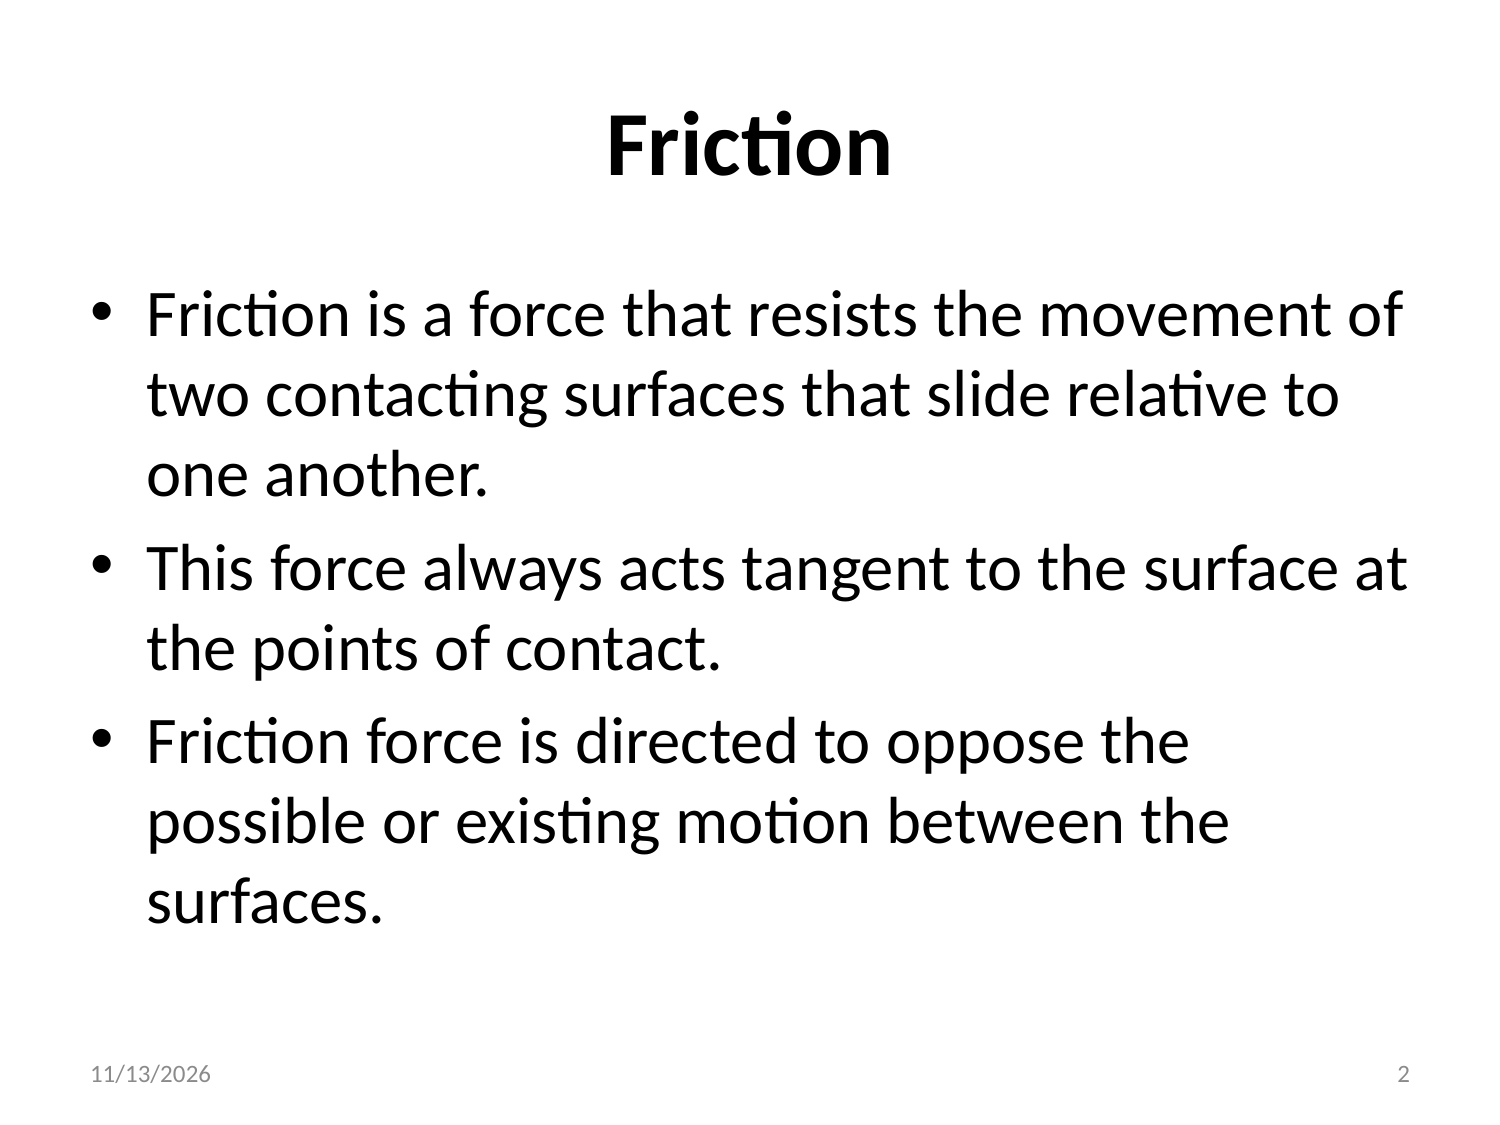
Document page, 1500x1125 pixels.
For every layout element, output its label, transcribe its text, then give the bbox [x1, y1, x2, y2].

list Friction is a force that resists the movement of two contacting surfaces that slide relative to one another. This force always acts tangent to the surface at the points of contact. Friction force is directed to oppose the possible or existing motion between the surfaces. [75, 262, 1425, 1005]
title Friction [75, 45, 1425, 233]
slide_number 2 [1074, 1042, 1425, 1103]
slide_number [75, 1042, 425, 1103]
